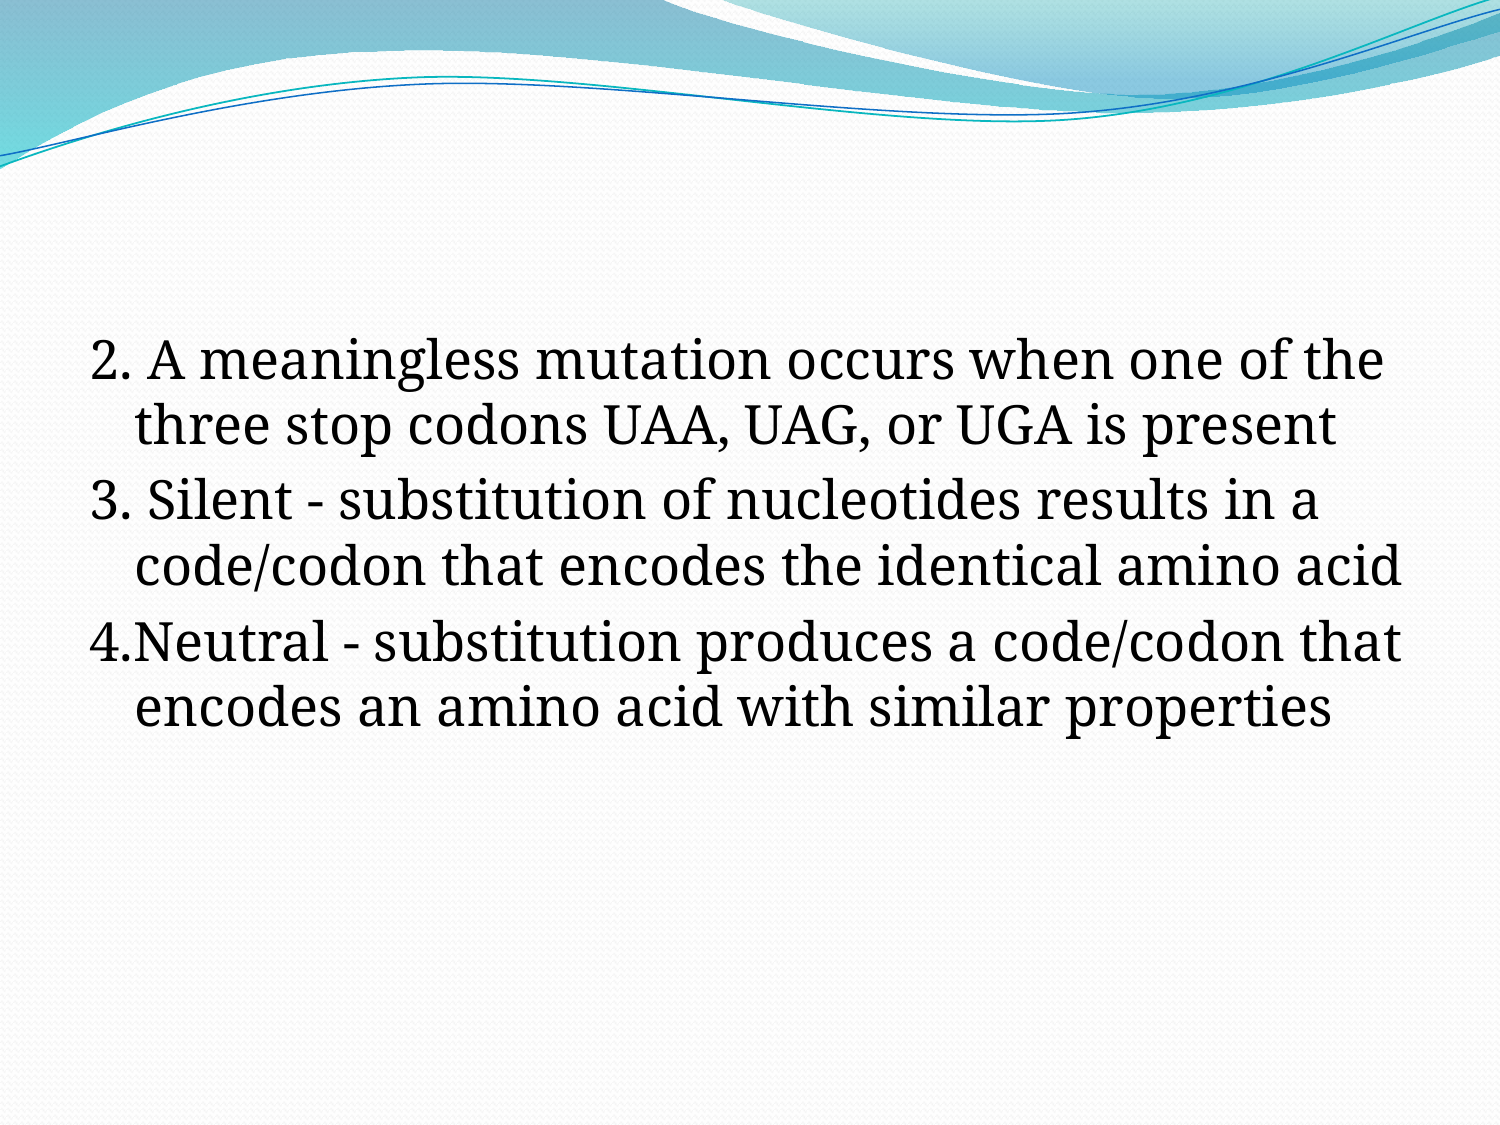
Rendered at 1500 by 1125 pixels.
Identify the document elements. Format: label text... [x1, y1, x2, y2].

list 2. A meaningless mutation occurs when one of the three stop codons UAA, UAG, or UGA is present 3. Silent - substitution of nucleotides results in a code/codon that encodes the identical amino acid 4.Neutral - substitution produces a code/codon that encodes an amino acid with similar properties [75, 317, 1425, 1038]
